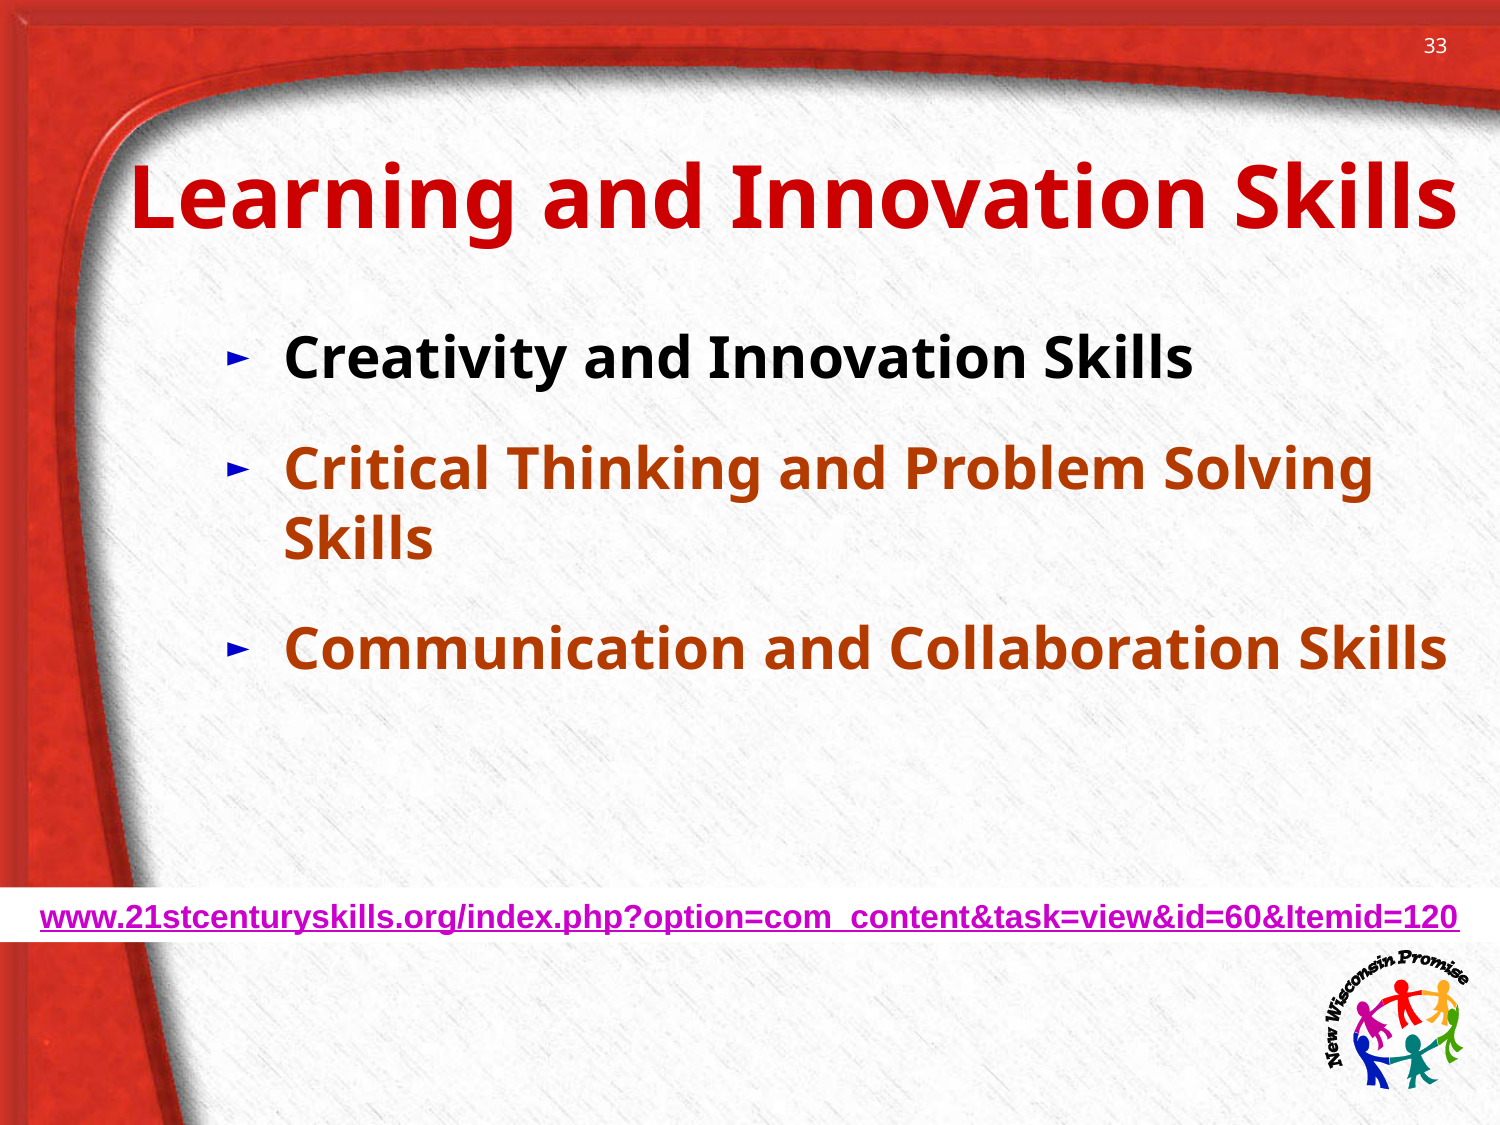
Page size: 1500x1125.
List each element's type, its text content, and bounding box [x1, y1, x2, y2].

picture [0, 0, 1500, 887]
slide_number 33 [1399, 24, 1463, 99]
picture [0, 943, 1500, 1125]
text_box www.21stcenturyskills.org/index.php?option=com_content&task=view&id=60&Itemid=120 [0, 887, 1500, 943]
list Creativity and Innovation Skills Critical Thinking and Problem Solving Skills Communication and Collaboration Skills [212, 312, 1476, 826]
title Learning and Innovation Skills [112, 99, 1476, 288]
